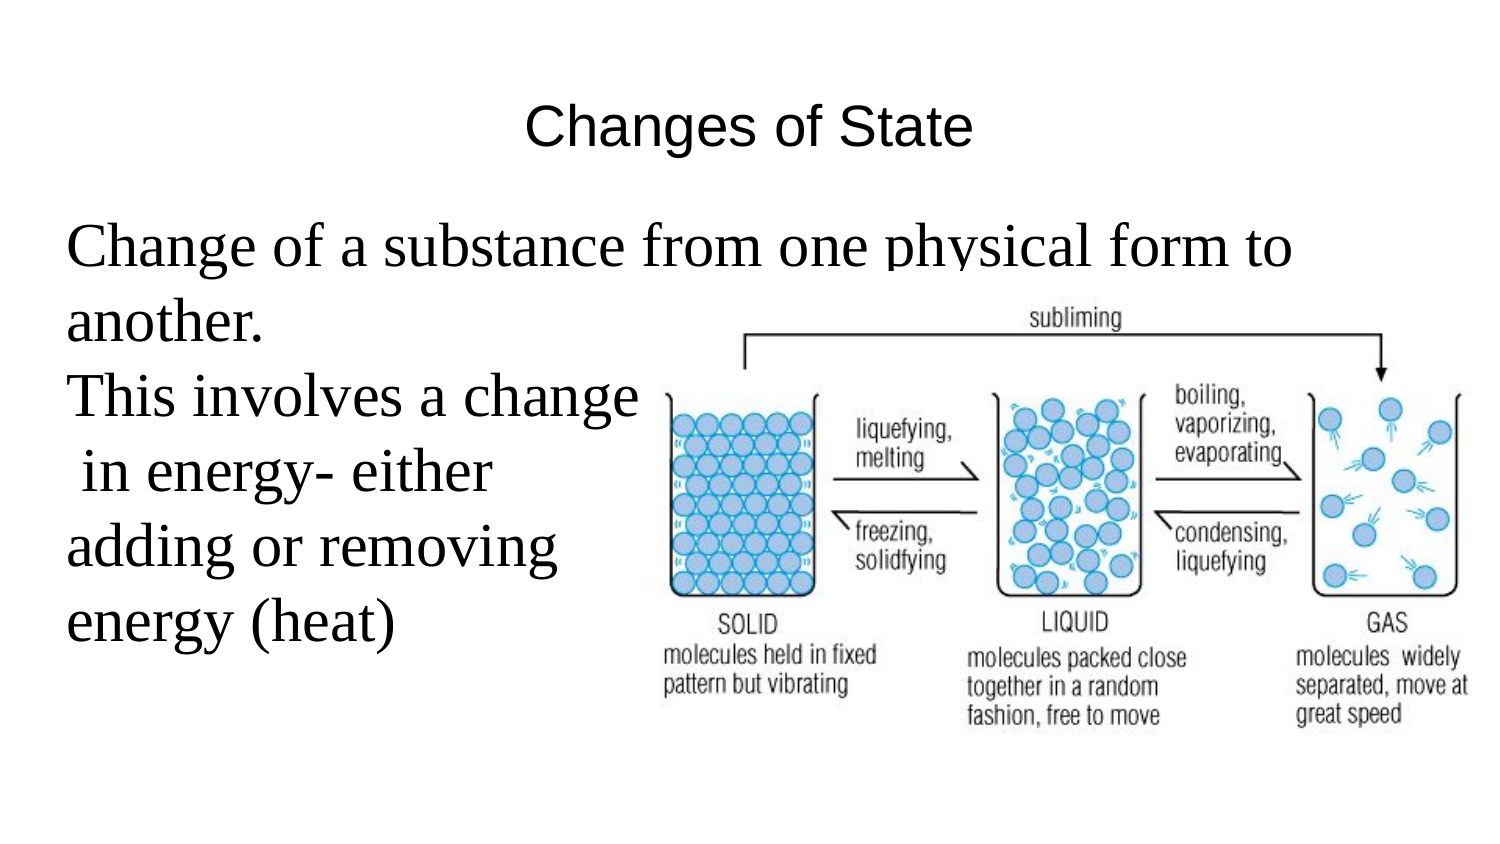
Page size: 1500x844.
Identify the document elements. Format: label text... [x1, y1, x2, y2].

list Change of a substance from one physical form to another. This involves a change in energy- either adding or removing energy (heat) [51, 189, 1449, 750]
title Changes of State [51, 72, 1449, 167]
picture [647, 271, 1493, 819]
